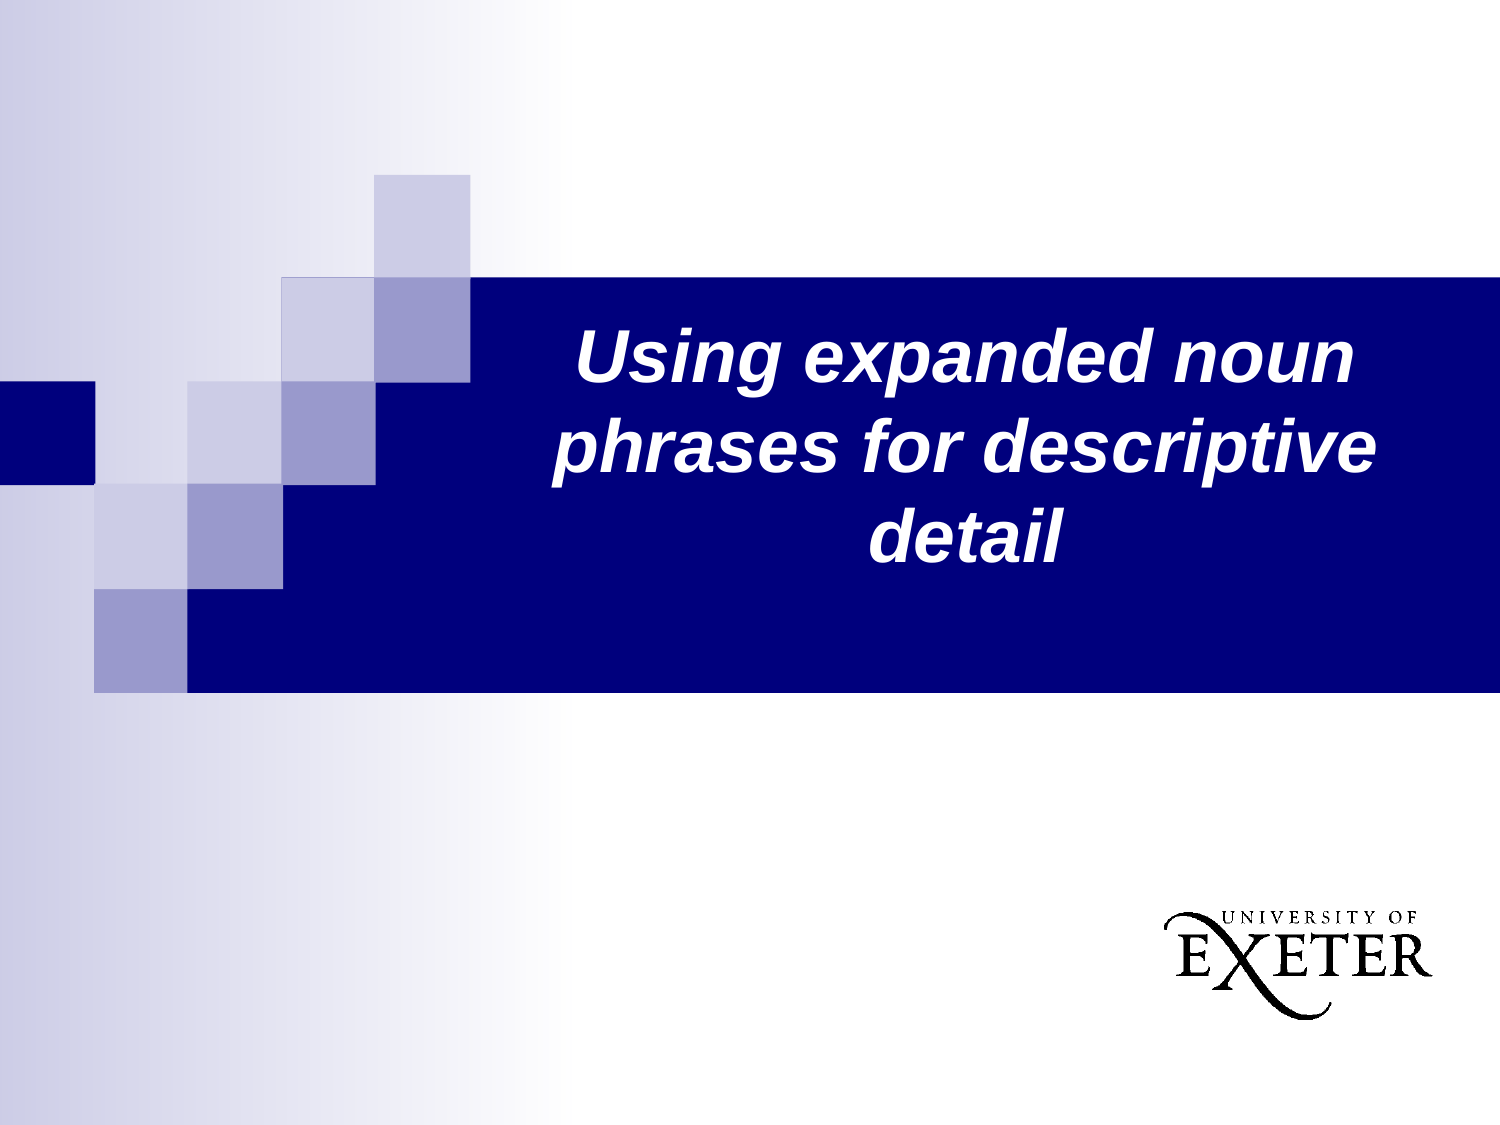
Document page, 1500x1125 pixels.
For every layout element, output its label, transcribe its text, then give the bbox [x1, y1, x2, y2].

picture [1160, 908, 1434, 1022]
text_box Using expanded noun phrases for descriptive detail [478, 299, 1454, 585]
